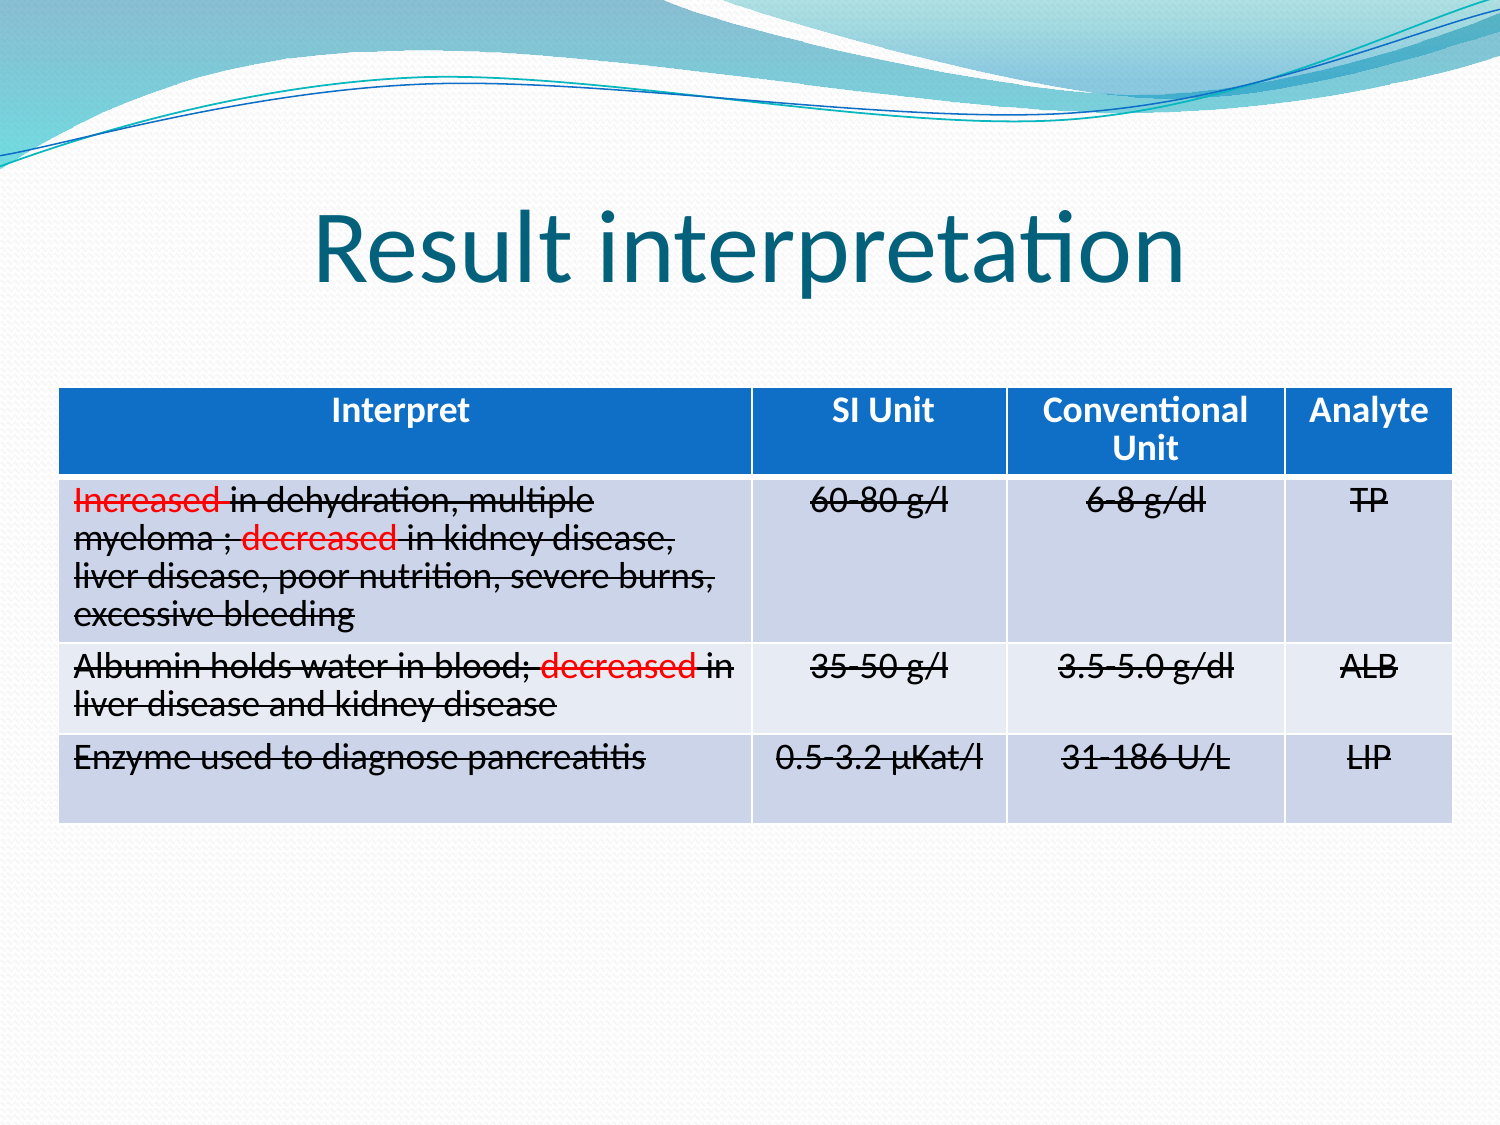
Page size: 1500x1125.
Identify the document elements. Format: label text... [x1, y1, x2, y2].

table_header Analyte [1286, 388, 1452, 474]
table_cell 31-186 U/L [1008, 735, 1284, 823]
table_cell TP [1286, 480, 1452, 642]
table_cell ALB [1286, 644, 1452, 733]
table_cell 3.5-5.0 g/dl [1008, 644, 1284, 733]
table_cell 0.5-3.2 µKat/l [753, 735, 1006, 823]
table_cell 6-8 g/dl [1008, 480, 1284, 642]
table_header Interpret [59, 388, 751, 474]
table_cell Enzyme used to diagnose pancreatitis [59, 735, 751, 823]
table_header Conventional Unit [1008, 388, 1284, 474]
table_header SI Unit [753, 388, 1006, 474]
table_cell 35-50 g/l [753, 644, 1006, 733]
table_cell 60-80 g/l [753, 480, 1006, 642]
title Result interpretation [75, 115, 1425, 303]
table_cell Albumin holds water in blood; decreased in liver disease and kidney disease [59, 644, 751, 733]
table_cell Increased in dehydration, multiple myeloma ; decreased in kidney disease, liver disease, poor nutrition, severe burns, excessive bleeding [59, 480, 751, 642]
table_cell LIP [1286, 735, 1452, 823]
